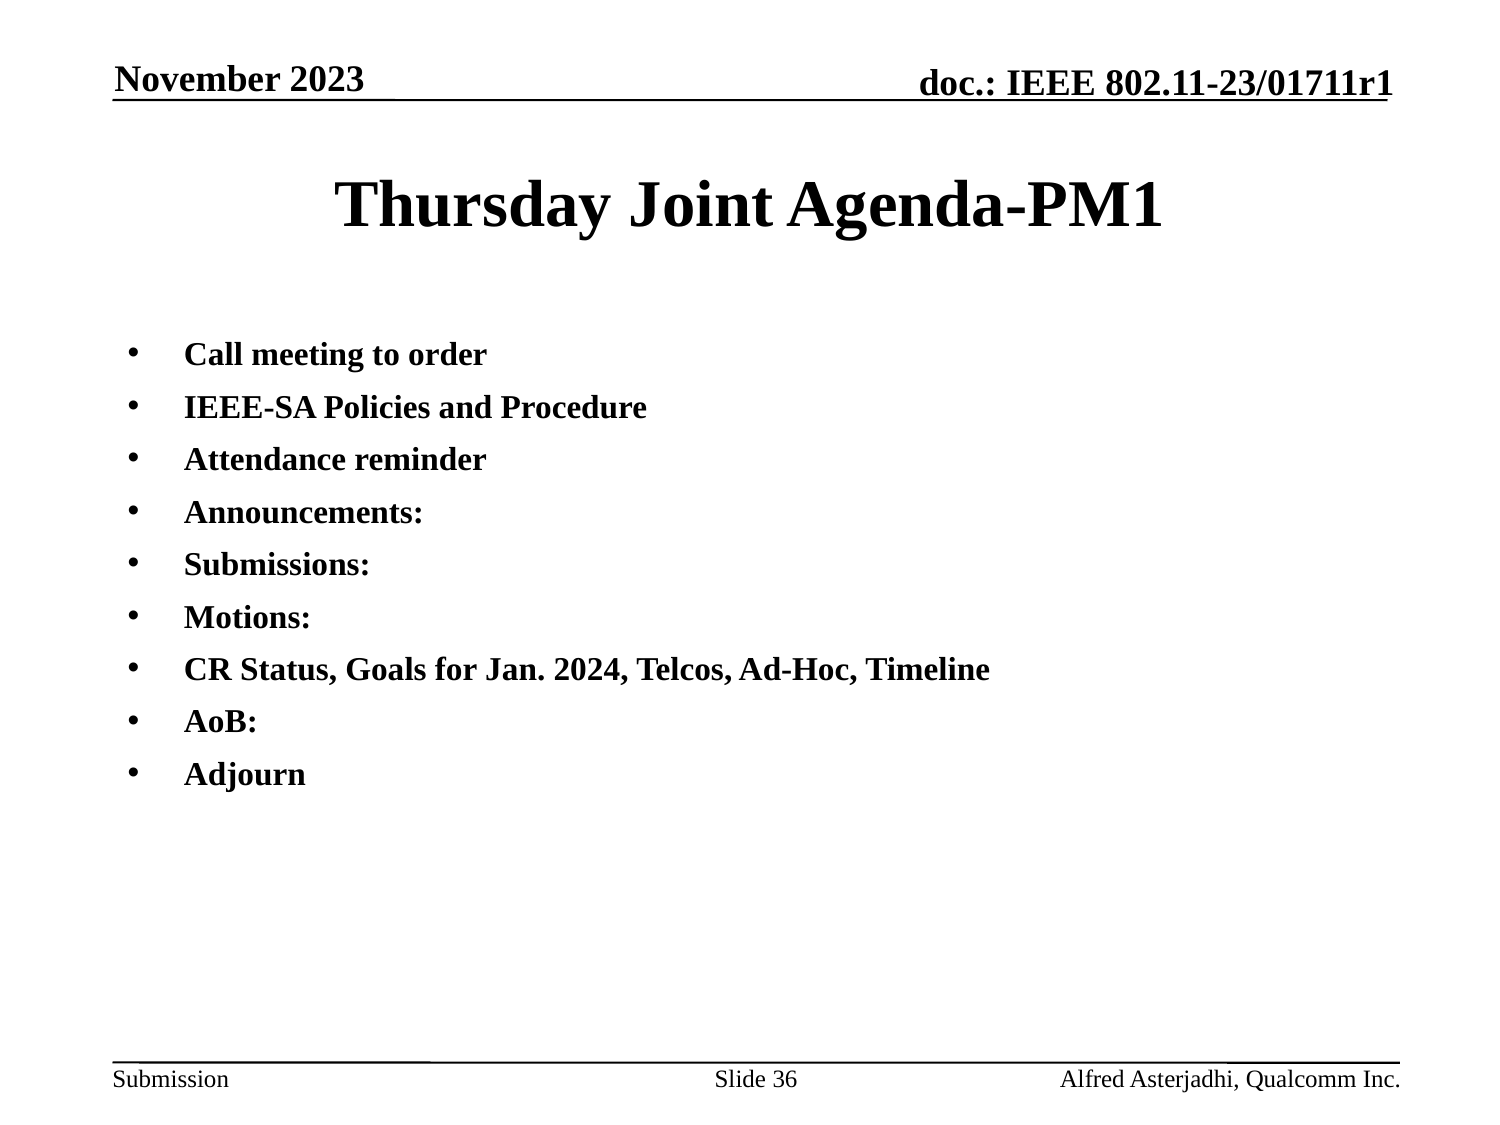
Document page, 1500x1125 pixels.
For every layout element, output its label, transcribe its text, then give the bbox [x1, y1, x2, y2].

footer Alfred Asterjadhi, Qualcomm Inc. [878, 1061, 1402, 1093]
slide_number Slide 36 [712, 1061, 800, 1123]
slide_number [114, 54, 423, 100]
list Call meeting to order IEEE-SA Policies and Procedure Attendance reminder Announcements: Submissions: Motions: CR Status, Goals for Jan. 2024, Telcos, Ad-Hoc, Timeline AoB: Adjourn [112, 324, 1388, 1000]
title Thursday Joint Agenda-PM1 [112, 112, 1388, 288]
